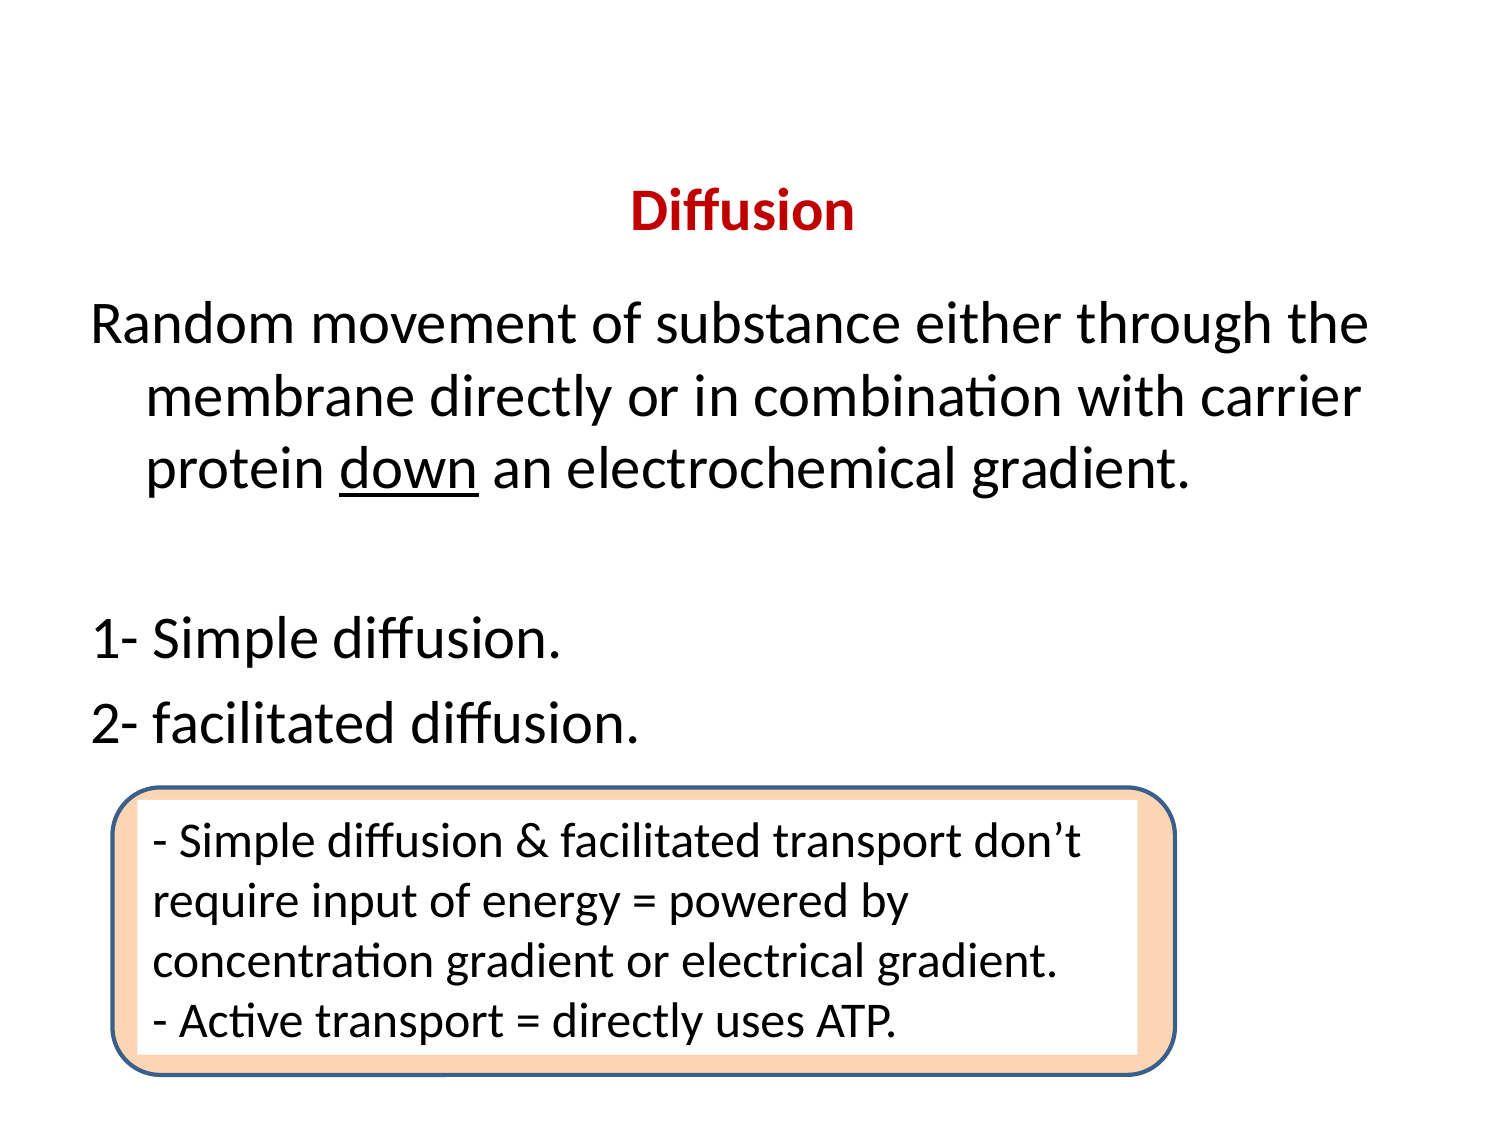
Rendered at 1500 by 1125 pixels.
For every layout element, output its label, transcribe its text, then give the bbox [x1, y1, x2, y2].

text_box [110, 785, 1178, 1078]
text_box - Simple diffusion & facilitated transport don’t require input of energy = powered by concentration gradient or electrical gradient. - Active transport = directly uses ATP. [137, 799, 1138, 1055]
list Random movement of substance either through the membrane directly or in combination with carrier protein down an electrochemical gradient. 1- Simple diffusion. 2- facilitated diffusion. [75, 275, 1500, 774]
title Diffusion [24, 162, 1463, 251]
